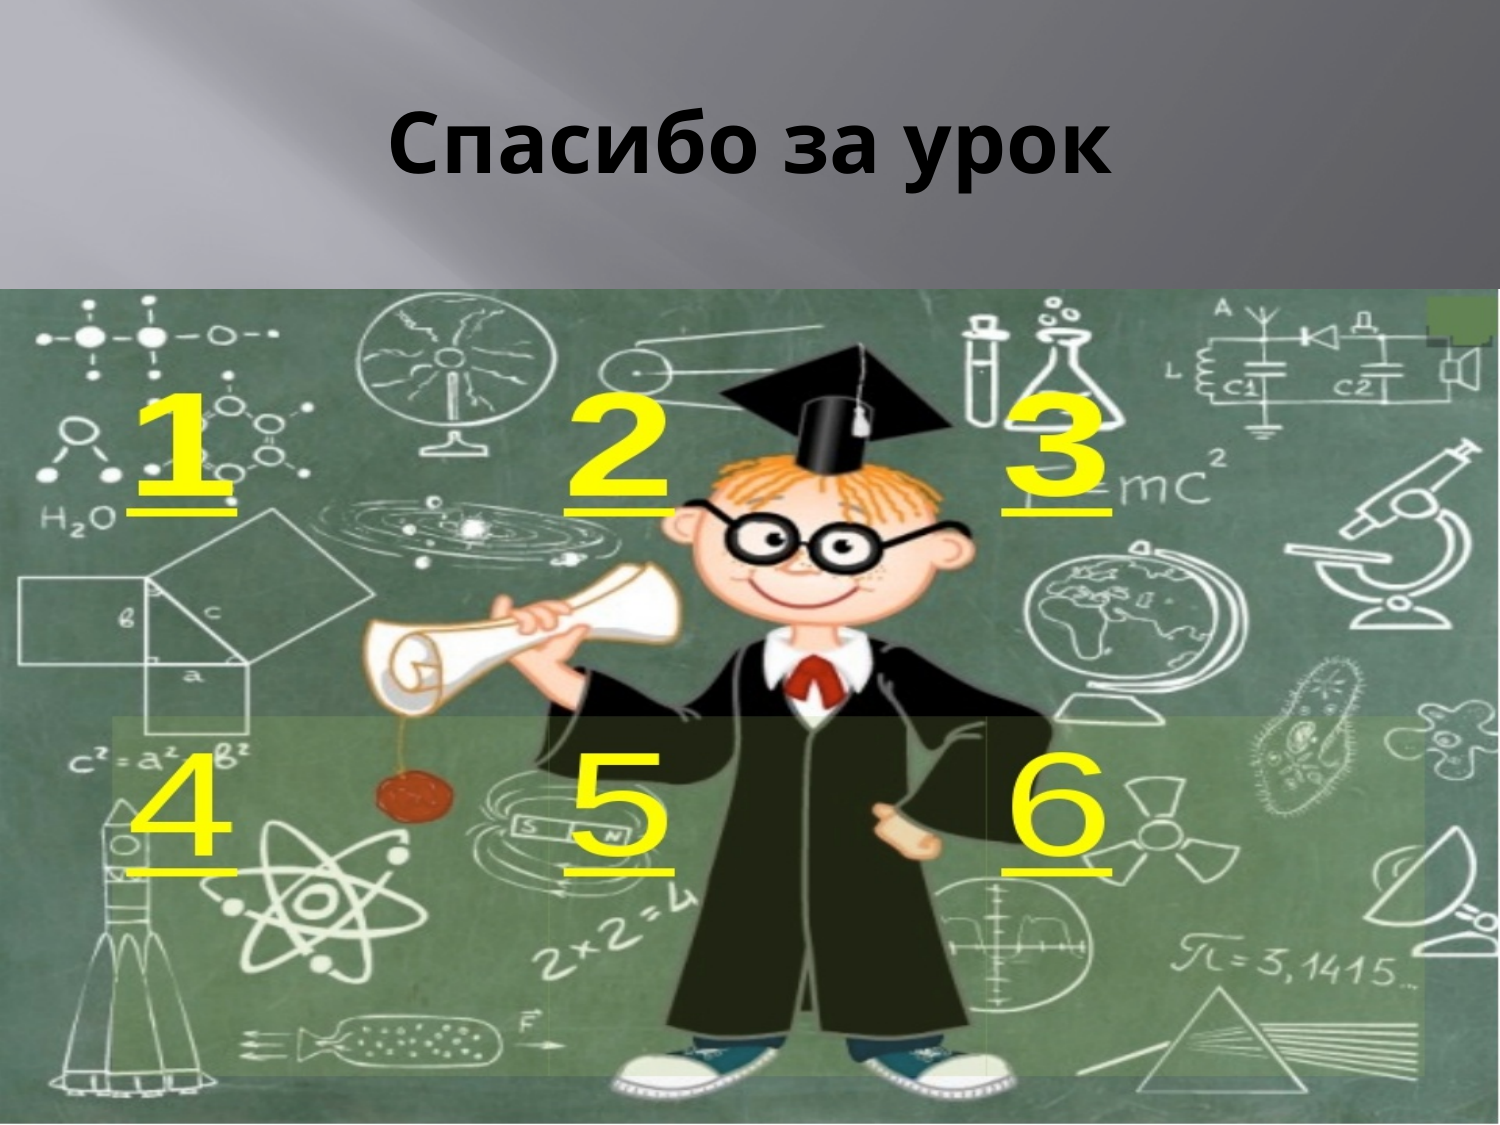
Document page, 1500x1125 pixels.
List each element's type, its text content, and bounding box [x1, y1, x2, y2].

title Спасибо за урок [75, 45, 1425, 233]
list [0, 289, 1500, 1125]
